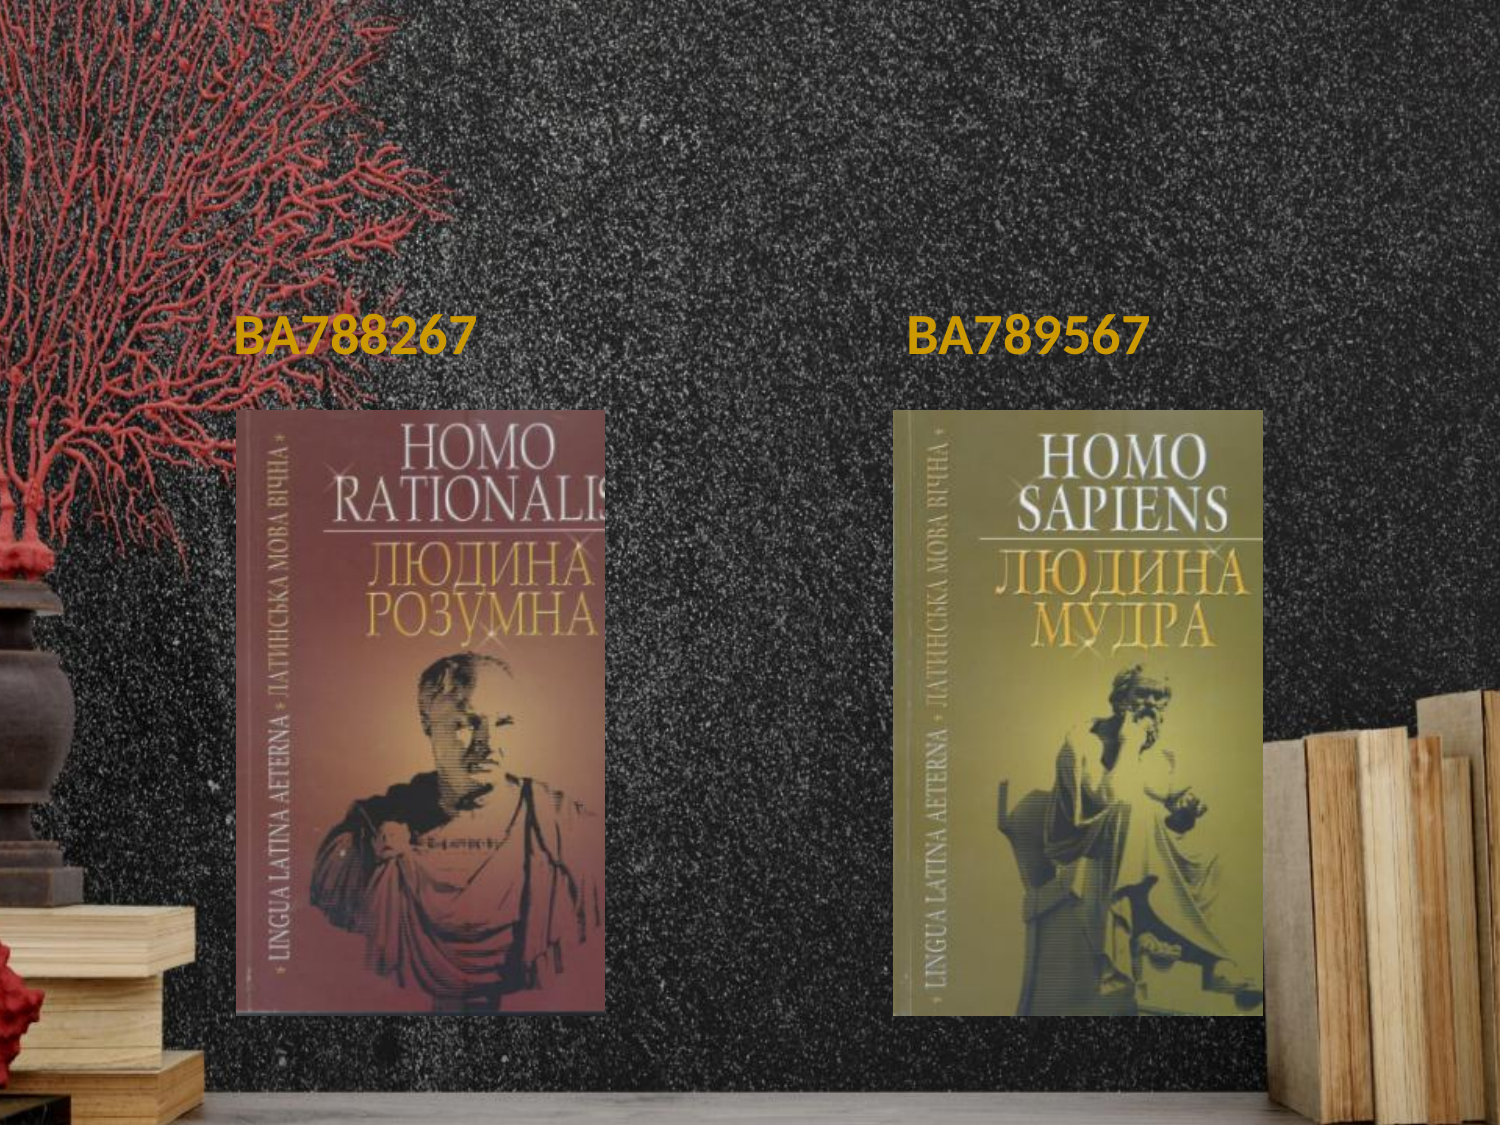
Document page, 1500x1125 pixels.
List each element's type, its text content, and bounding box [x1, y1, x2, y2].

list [236, 410, 605, 1016]
list ВА788267 [218, 251, 738, 375]
list ВА789567 [891, 251, 1425, 375]
picture [0, 0, 1500, 1125]
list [893, 410, 1263, 1016]
